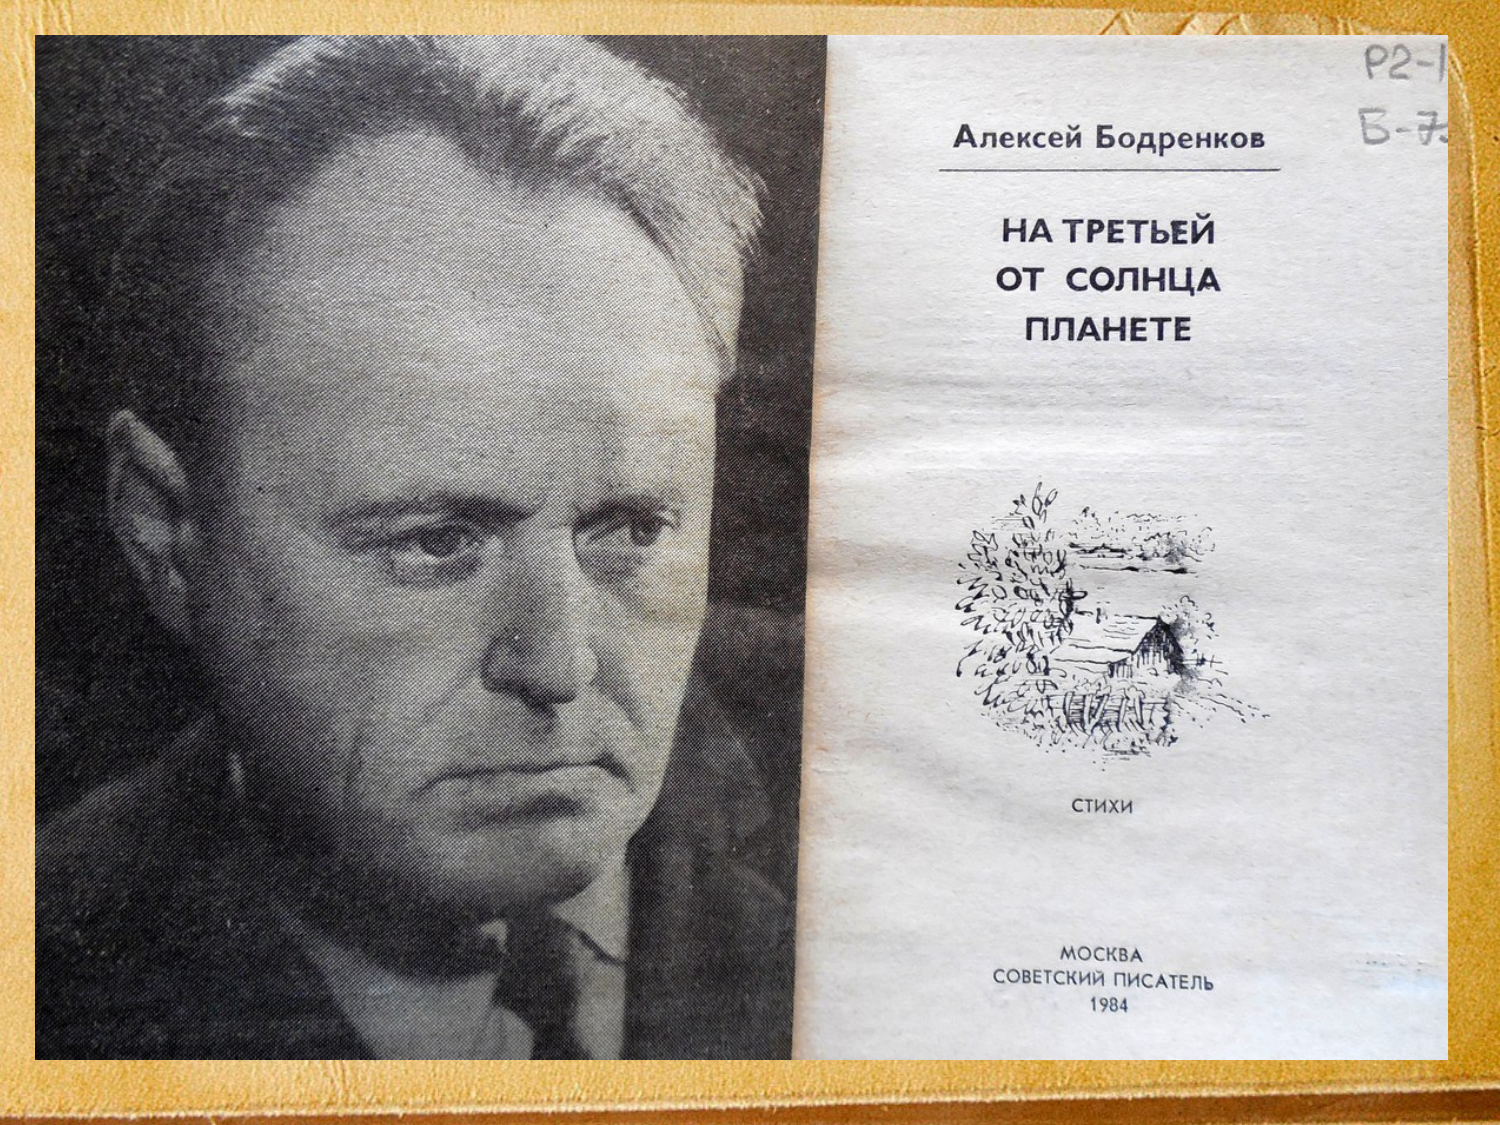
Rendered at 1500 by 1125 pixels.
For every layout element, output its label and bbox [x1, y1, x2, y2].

list [0, 0, 1500, 1125]
picture [34, 34, 1449, 1060]
